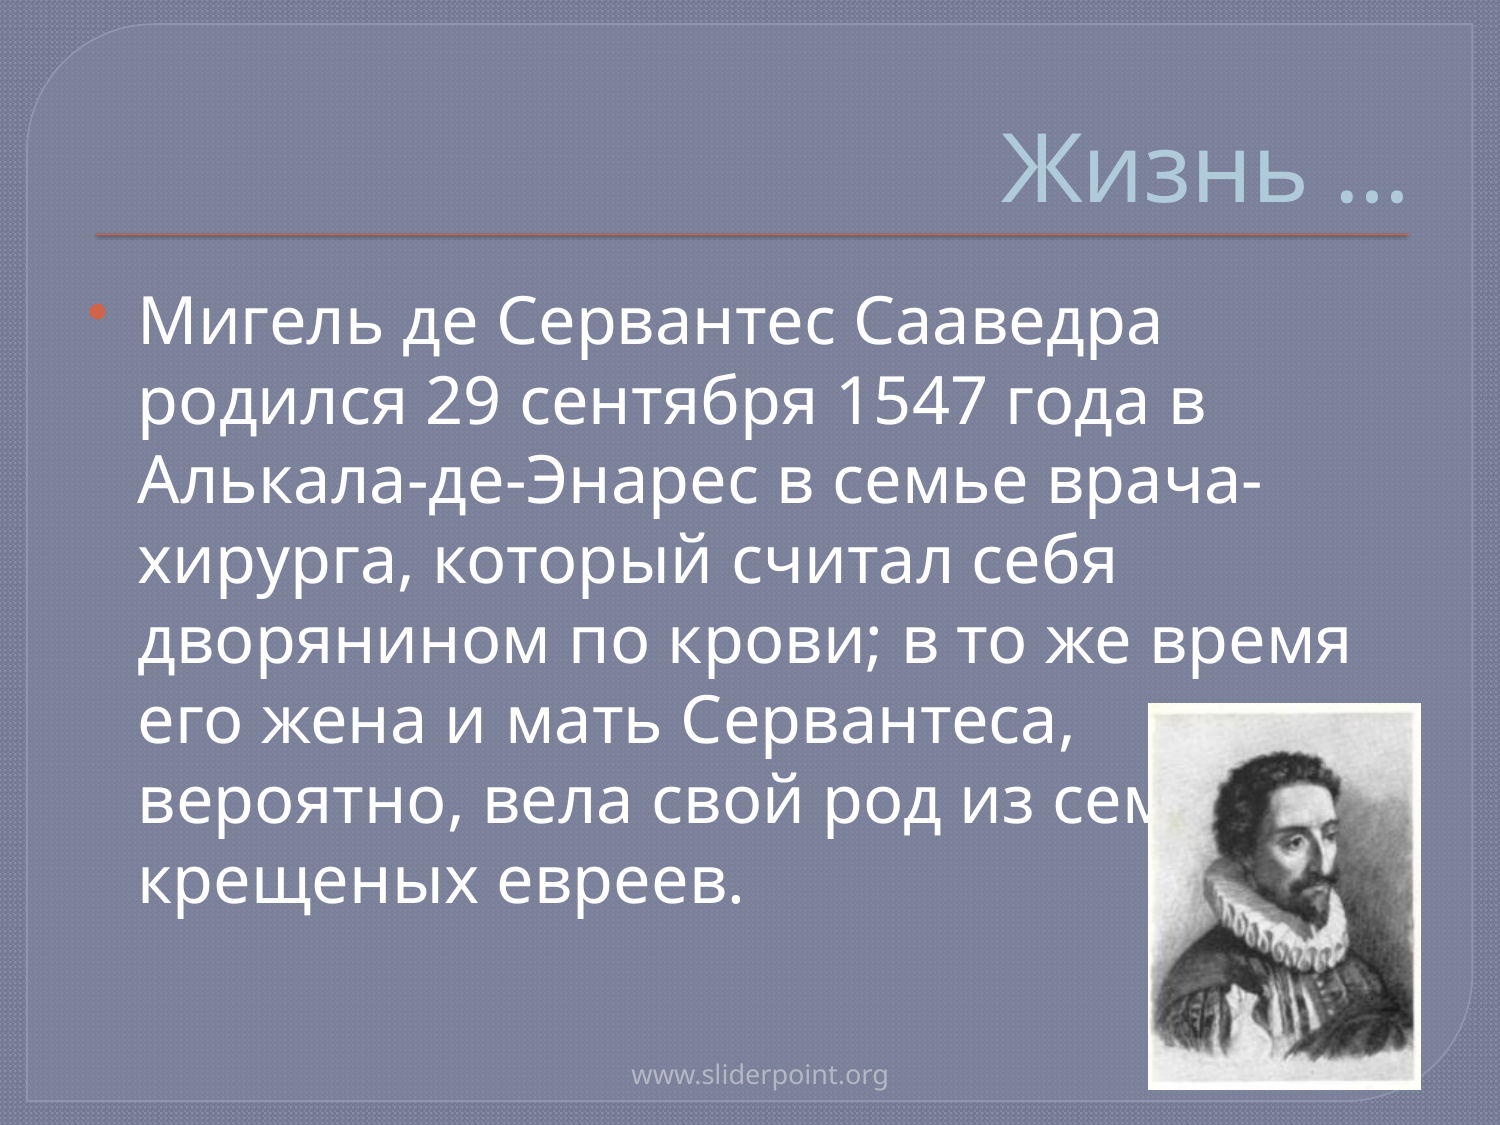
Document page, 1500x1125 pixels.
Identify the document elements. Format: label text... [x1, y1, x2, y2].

list Мигель де Сервантес Сааведра родился 29 сентября 1547 года в Алькала-де-Энарес в семье врача-хирурга, который считал себя дворянином по крови; в то же время его жена и мать Сервантеса, вероятно, вела свой род из семьи крещеных евреев. [75, 270, 1425, 1013]
title Жизнь … [75, 41, 1425, 230]
picture [1148, 702, 1421, 1090]
footer www.sliderpoint.org [212, 1050, 904, 1095]
